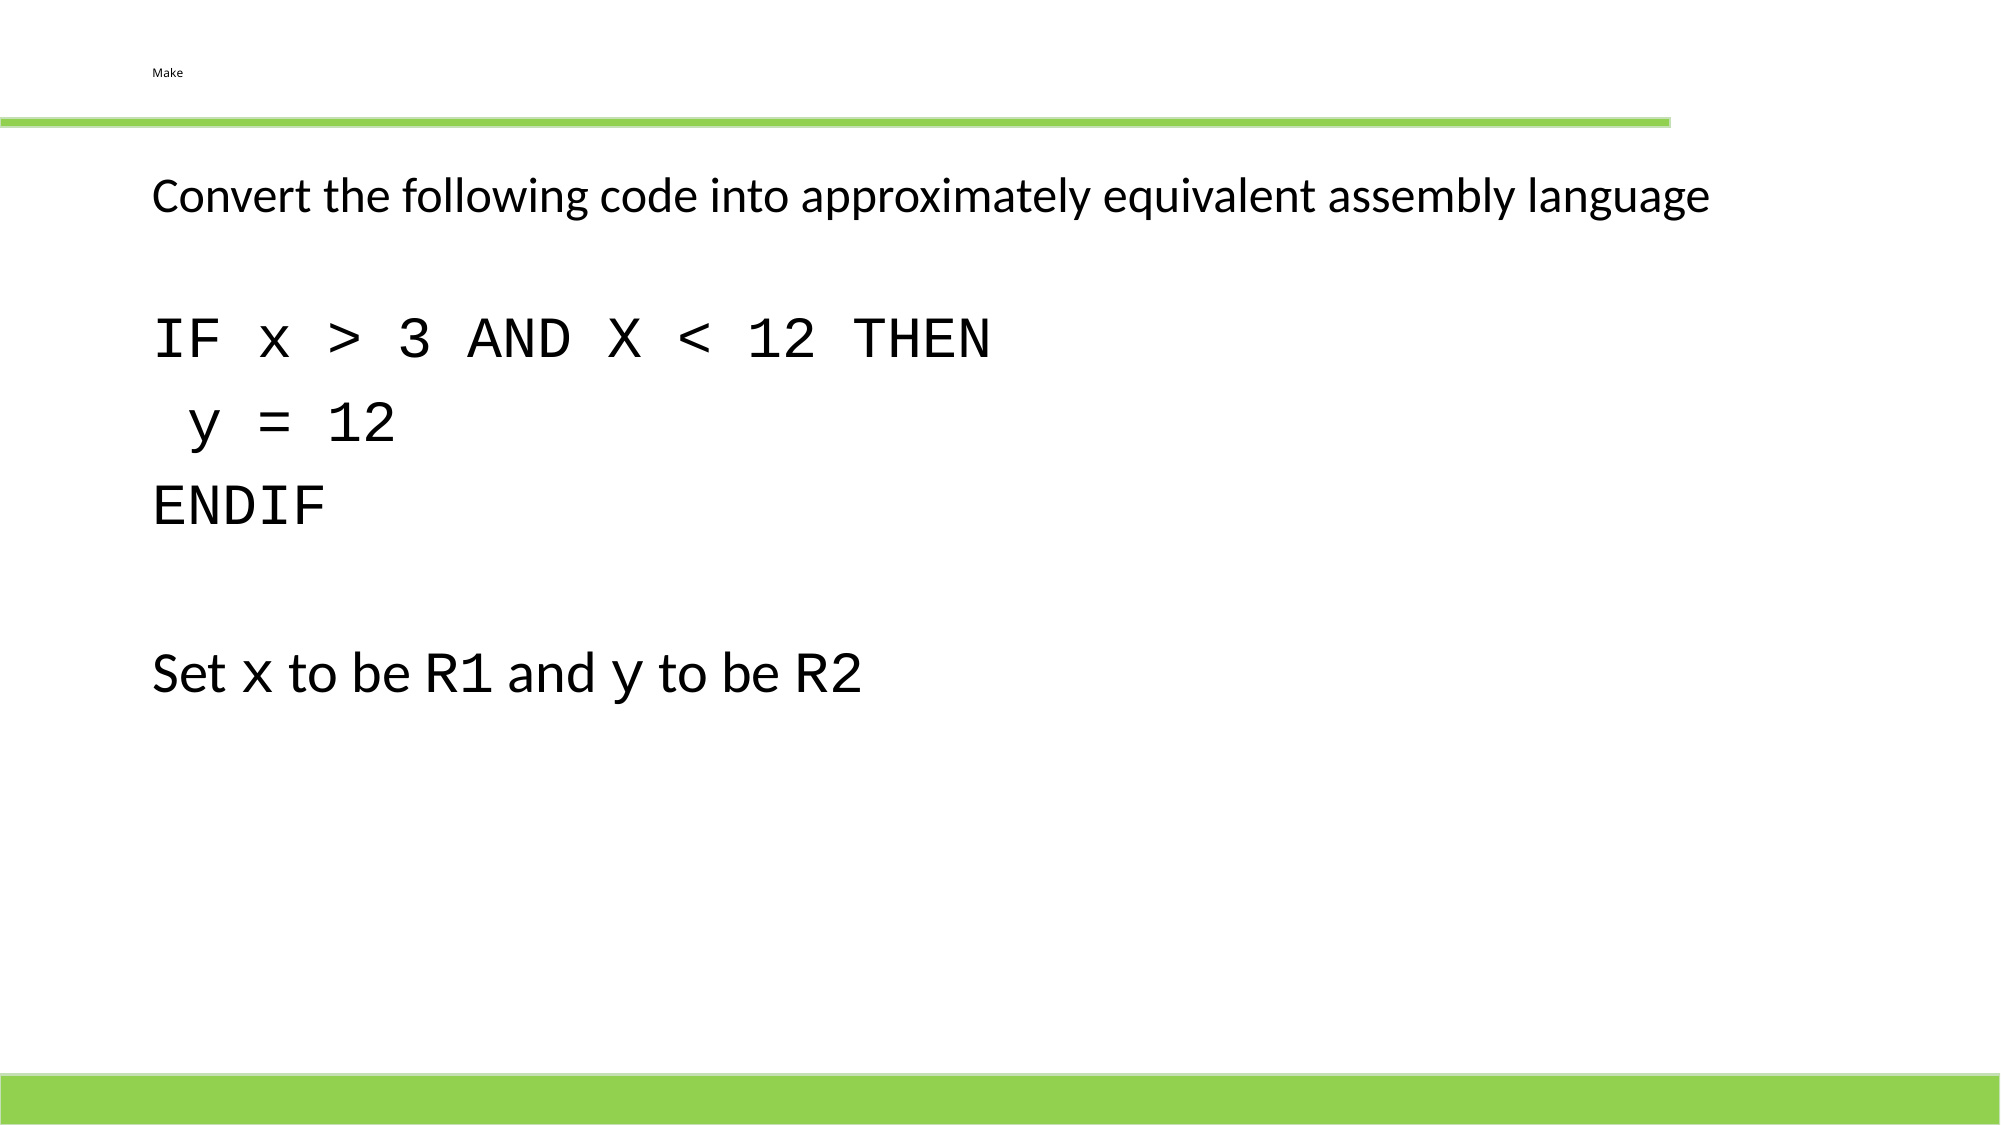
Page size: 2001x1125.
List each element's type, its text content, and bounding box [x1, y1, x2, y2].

list IF x > 3 AND X < 12 THEN y = 12 ENDIF Set x to be R1 and y to be R2 [137, 299, 1863, 918]
text_box Convert the following code into approximately equivalent assembly language [137, 154, 1863, 230]
title Make [137, 59, 1863, 89]
